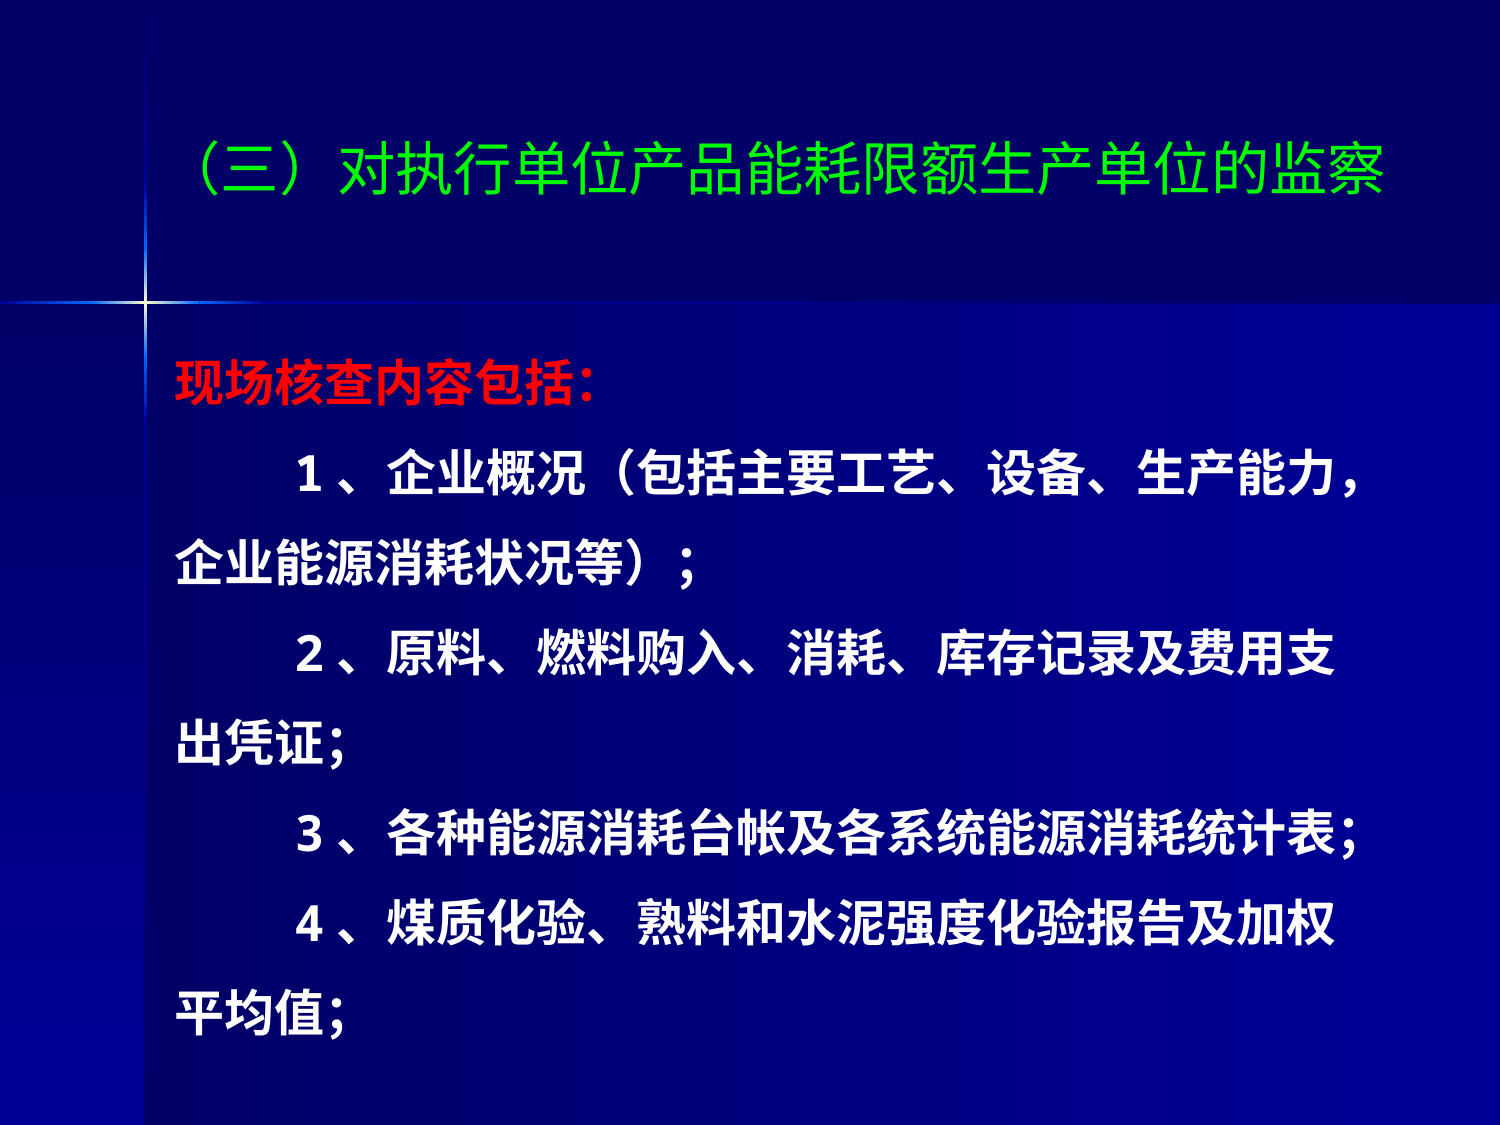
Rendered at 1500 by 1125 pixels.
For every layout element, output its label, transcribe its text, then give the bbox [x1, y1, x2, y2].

list 现场核查内容包括： 1、企业概况（包括主要工艺、设备、生产能力，企业能源消耗状况等）； 2、原料、燃料购入、消耗、库存记录及费用支出凭证； 3、各种能源消耗台帐及各系统能源消耗统计表； 4、煤质化验、熟料和水泥强度化验报告及加权平均值； [159, 314, 1400, 1048]
title （三）对执行单位产品能耗限额生产单位的监察 [147, 49, 1413, 286]
